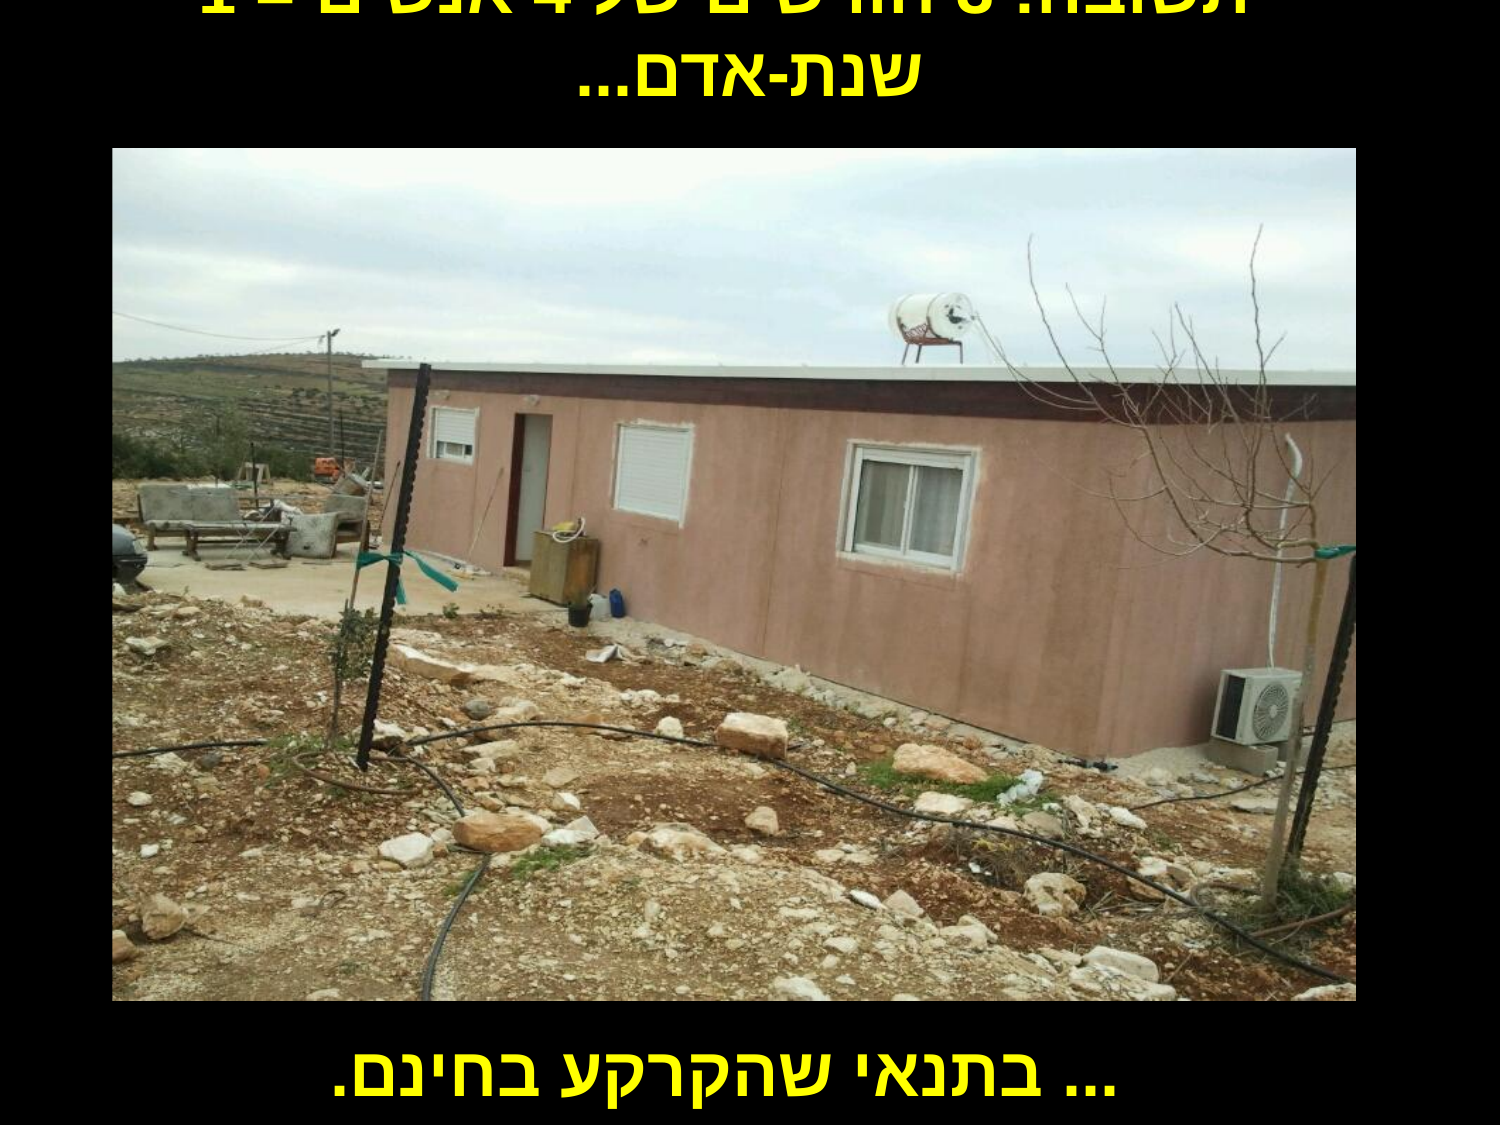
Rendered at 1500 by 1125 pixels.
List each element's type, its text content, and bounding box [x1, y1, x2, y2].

text_box [112, 148, 1356, 1001]
title תשובה: 3 חודשים של 4 אנשים = 1 שנת-אדם... [0, 16, 1500, 125]
text_box ... בתנאי שהקרקע בחינם. [0, 1017, 1500, 1125]
